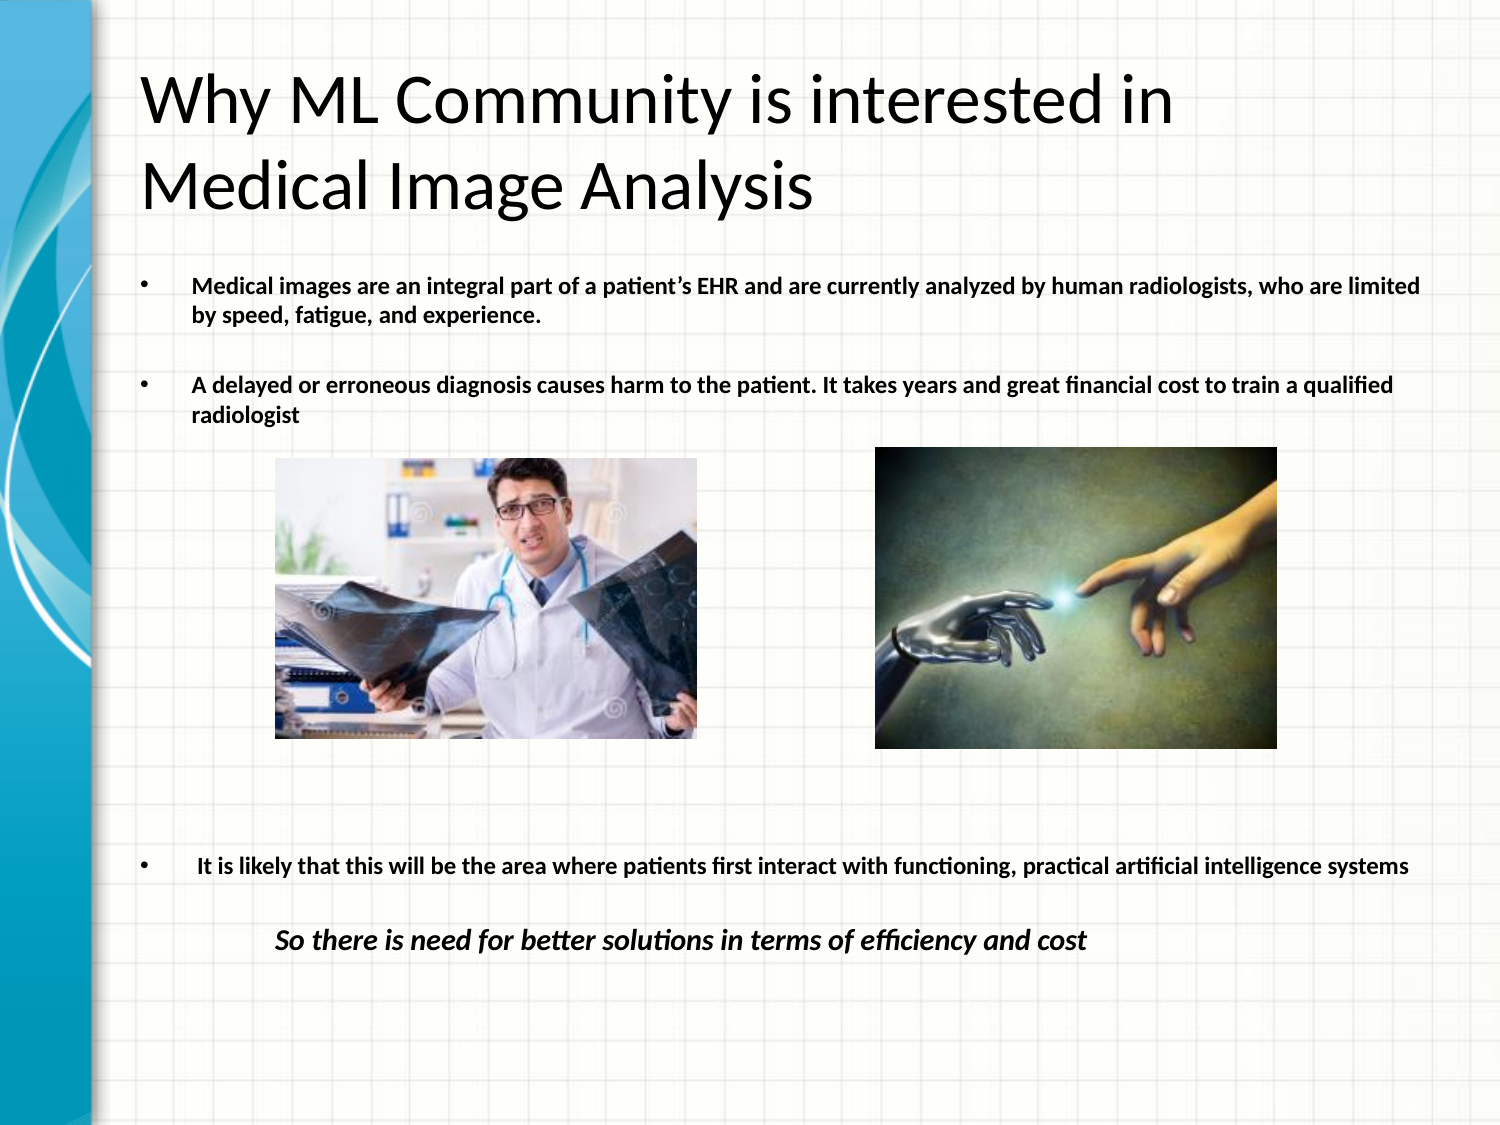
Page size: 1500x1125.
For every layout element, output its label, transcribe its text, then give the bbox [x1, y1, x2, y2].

title Why ML Community is interested in Medical Image Analysis [125, 44, 1450, 232]
picture [0, 0, 1500, 1125]
list Medical images are an integral part of a patient’s EHR and are currently analyzed by human radiologists, who are limited by speed, fatigue, and experience. A delayed or erroneous diagnosis causes harm to the patient. It takes years and great financial cost to train a qualified radiologist It is likely that this will be the area where patients first interact with functioning, practical artificial intelligence systems So there is need for better solutions in terms of efficiency and cost [125, 261, 1450, 967]
